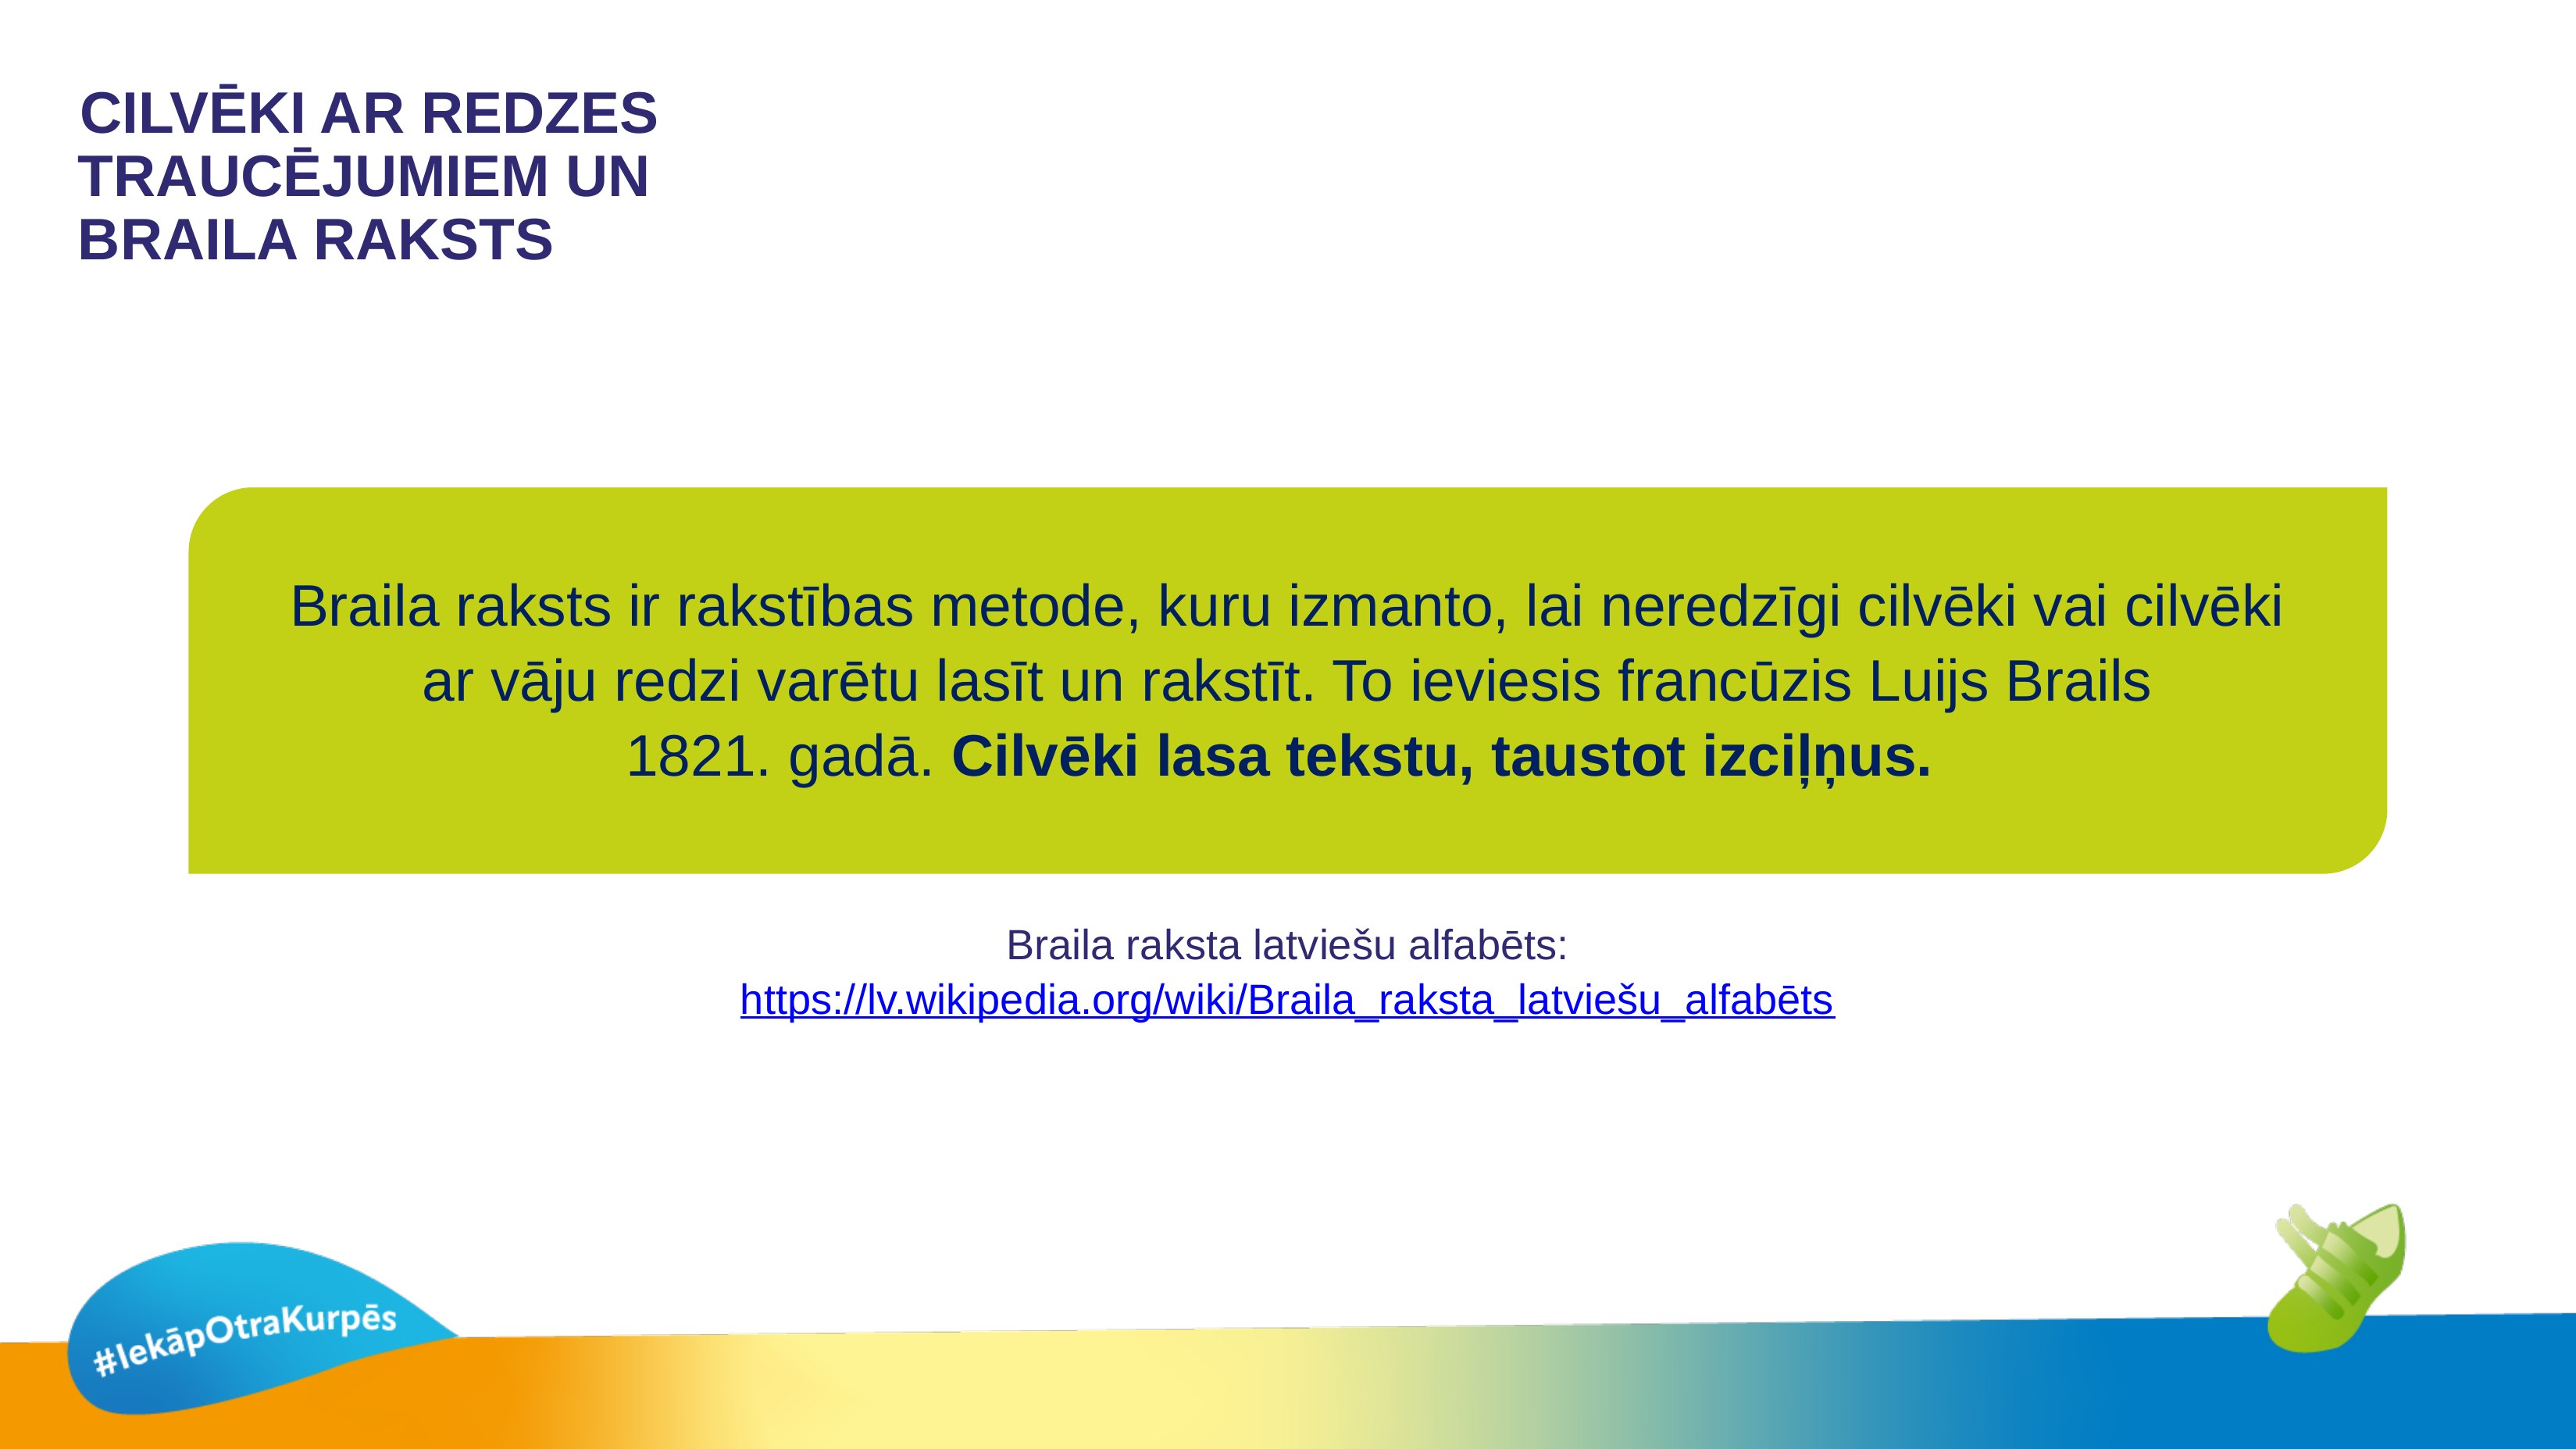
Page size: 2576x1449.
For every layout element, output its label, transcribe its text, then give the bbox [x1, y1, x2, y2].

text_box [188, 487, 2388, 874]
text_box Braila raksts ir rakstības metode, kuru izmanto, lai neredzīgi cilvēki vai cilvēki ar vāju redzi varētu lasīt un rakstīt. To ieviesis francūzis Luijs Brails 1821. gadā. Cilvēki lasa tekstu, taustot izciļņus. [263, 556, 2313, 791]
picture [0, 1144, 2576, 1449]
title CILVĒKI AR REDZES TRAUCĒJUMIEM UN BRAILA RAKSTS [77, 81, 1207, 291]
text_box Braila raksta latviešu alfabēts: https://lv.wikipedia.org/wiki/Braila_raksta_latviešu_alfabēts [366, 908, 2210, 1026]
